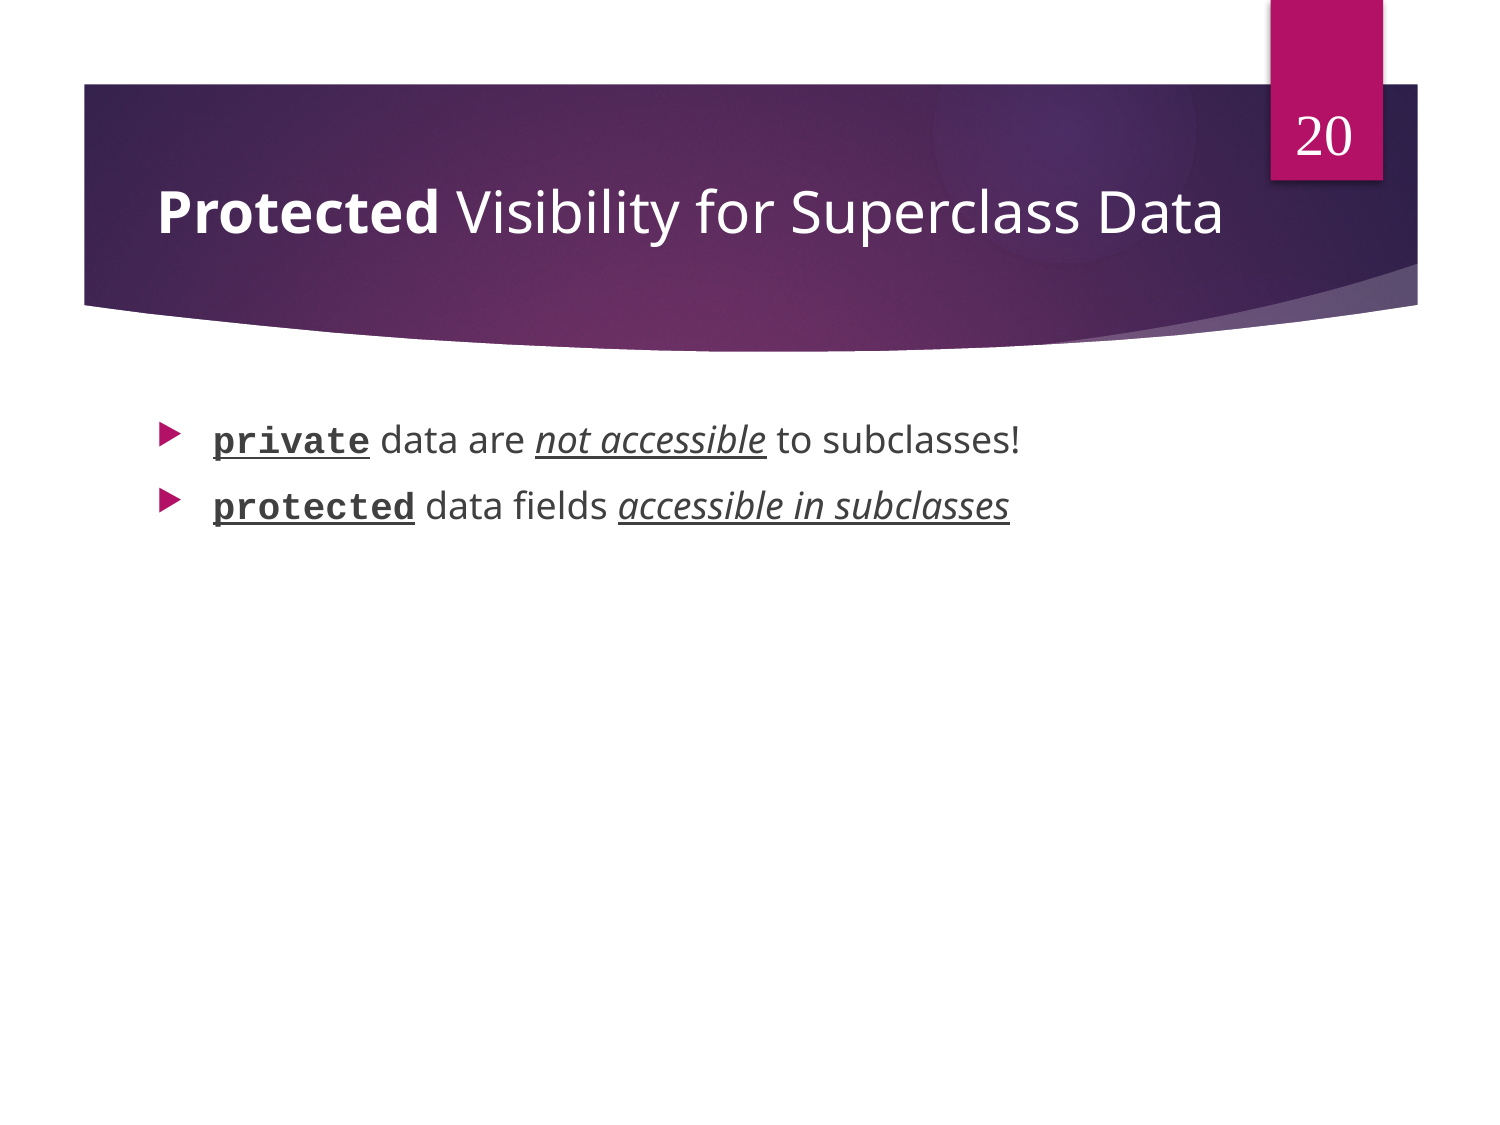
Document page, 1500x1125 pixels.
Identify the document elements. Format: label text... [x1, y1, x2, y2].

title Protected Visibility for Superclass Data [141, 152, 1325, 269]
list private data are not accessible to subclasses! protected data fields accessible in subclasses [141, 408, 1183, 988]
slide_number 20 [1259, 48, 1390, 175]
